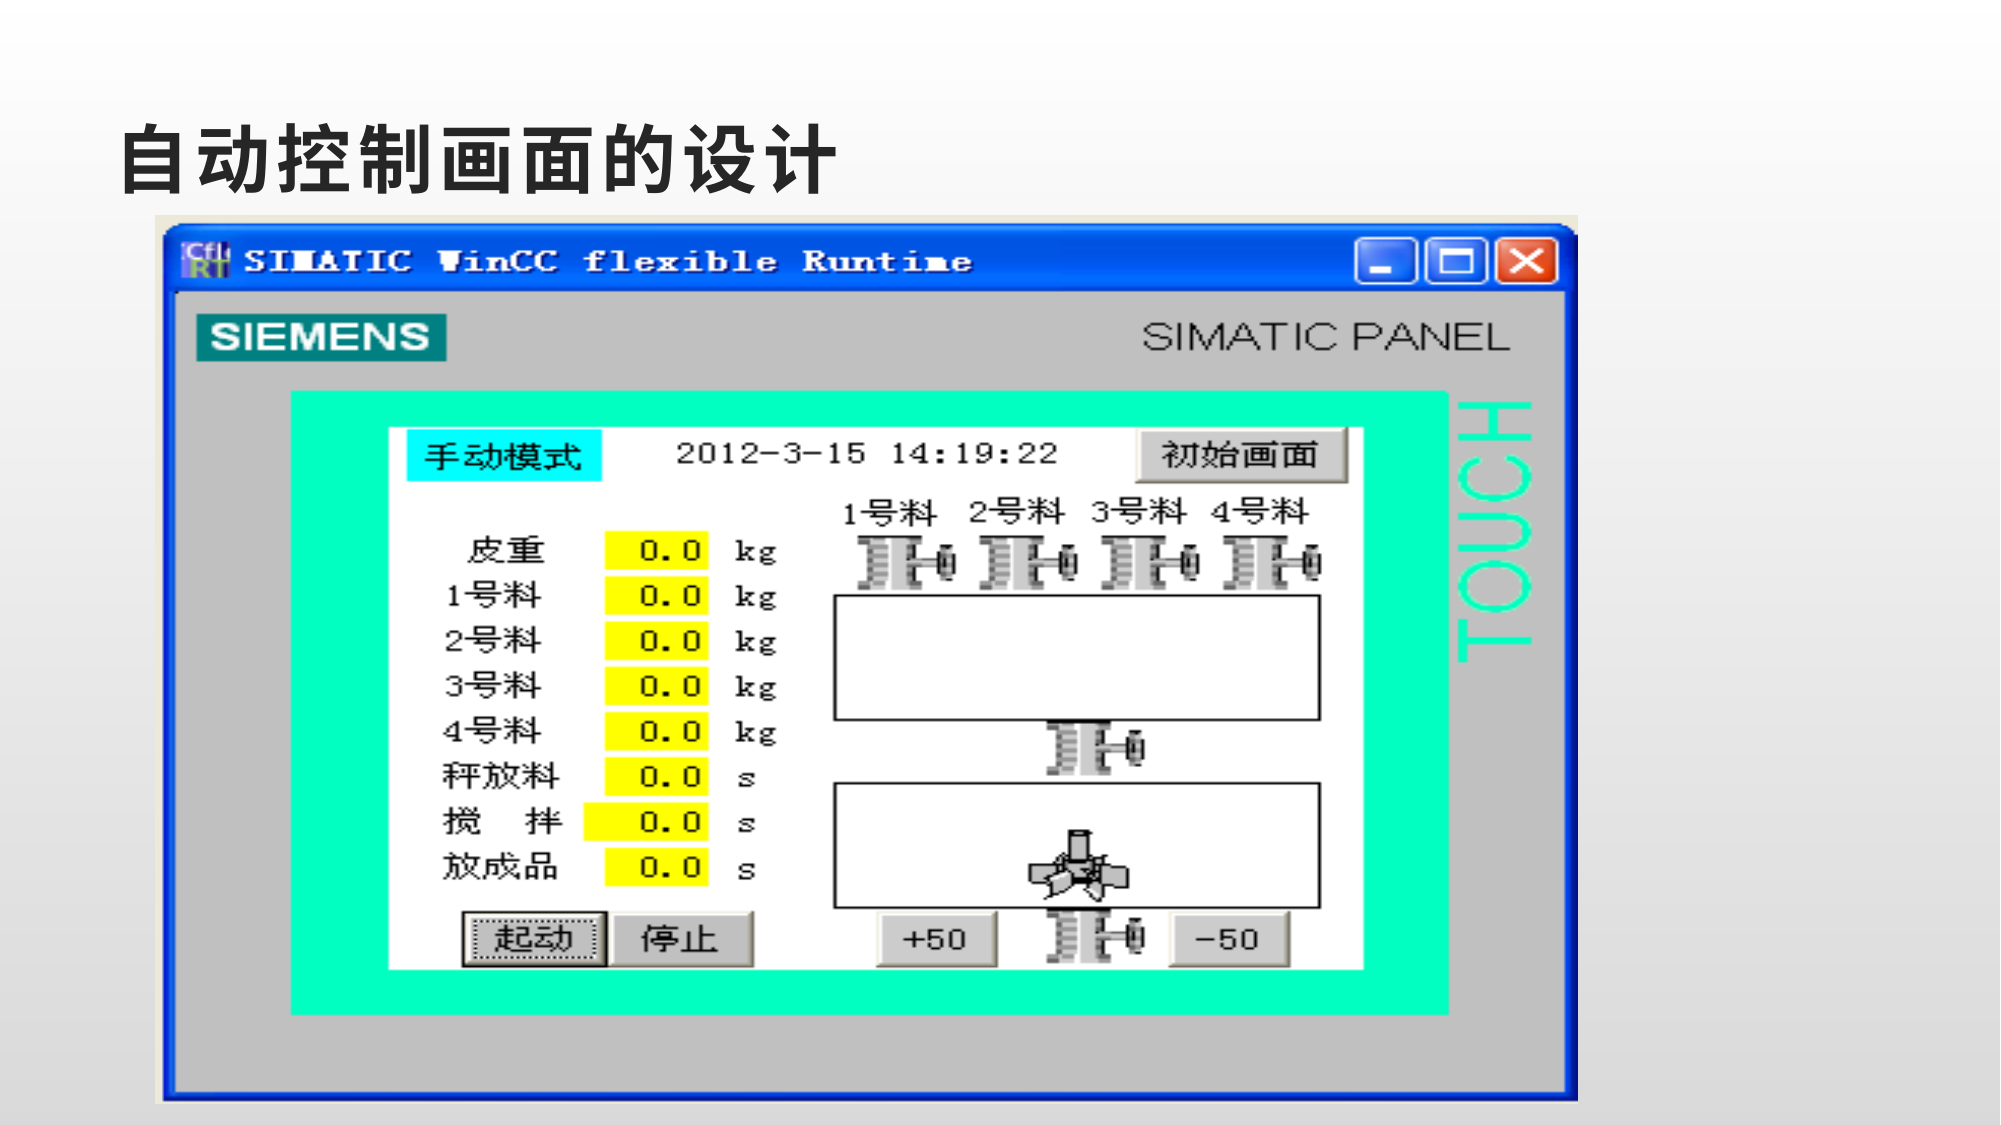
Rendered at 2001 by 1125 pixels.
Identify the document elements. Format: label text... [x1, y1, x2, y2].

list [155, 215, 1578, 1104]
title 自动控制画面的设计 [99, 99, 1900, 216]
